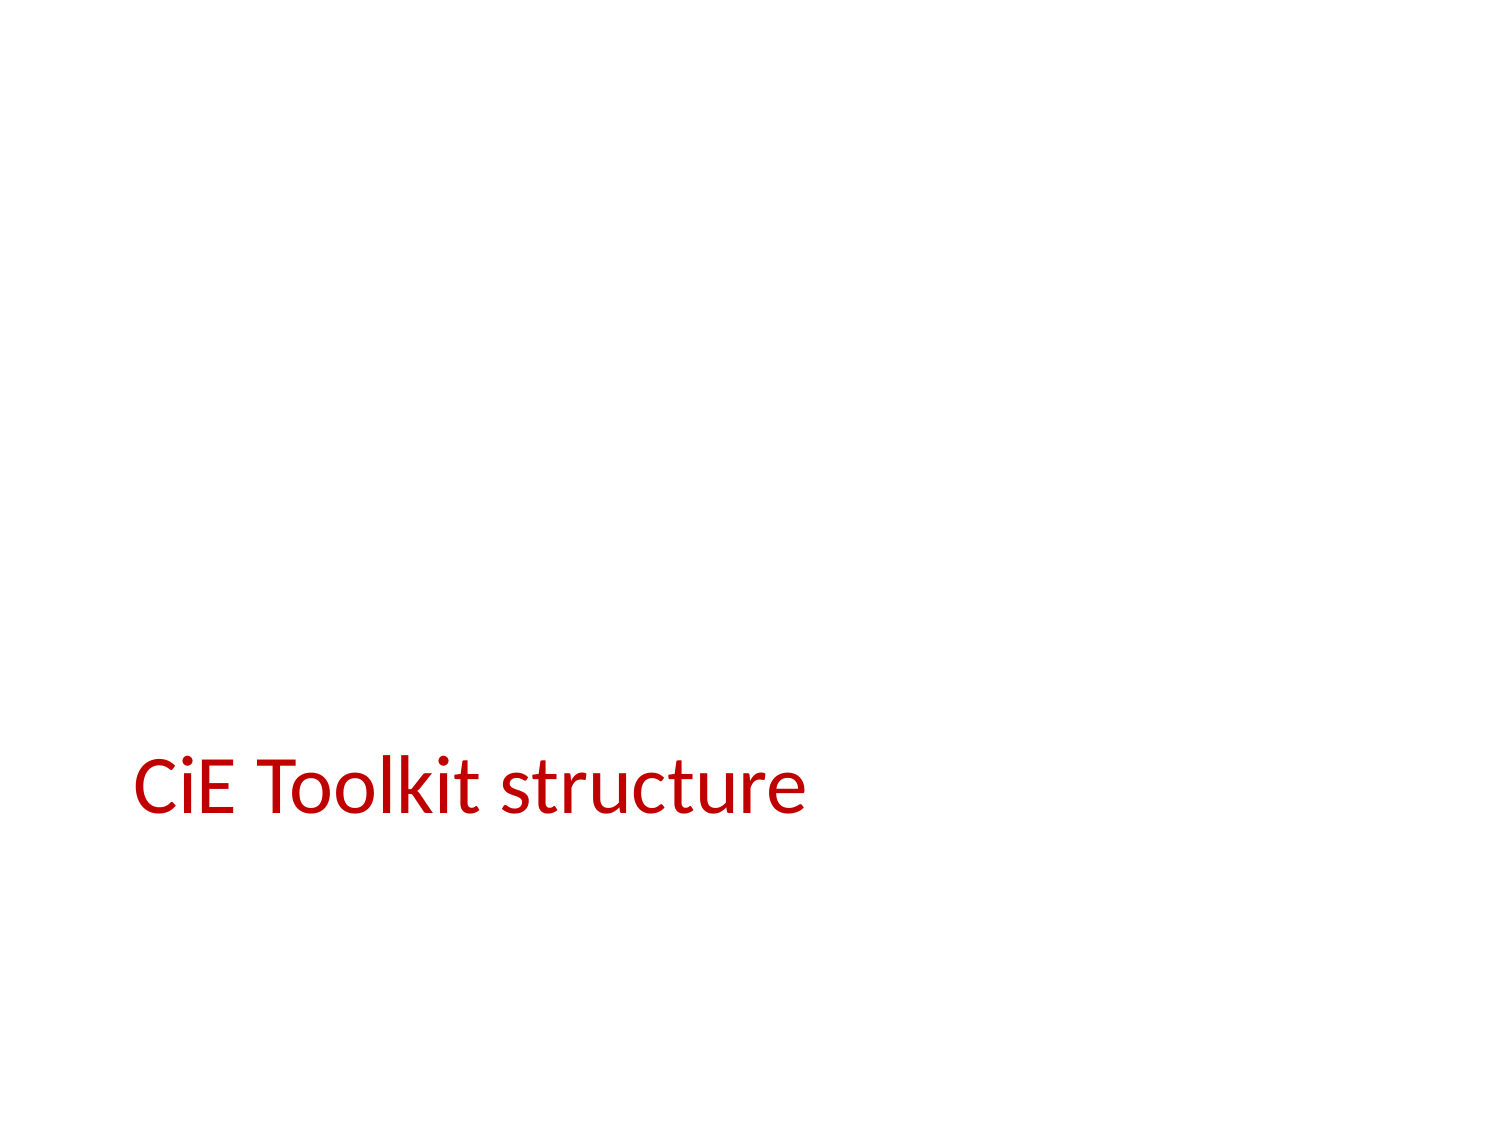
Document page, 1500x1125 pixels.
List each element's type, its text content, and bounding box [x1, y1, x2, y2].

title CiE Toolkit structure [118, 722, 1394, 947]
